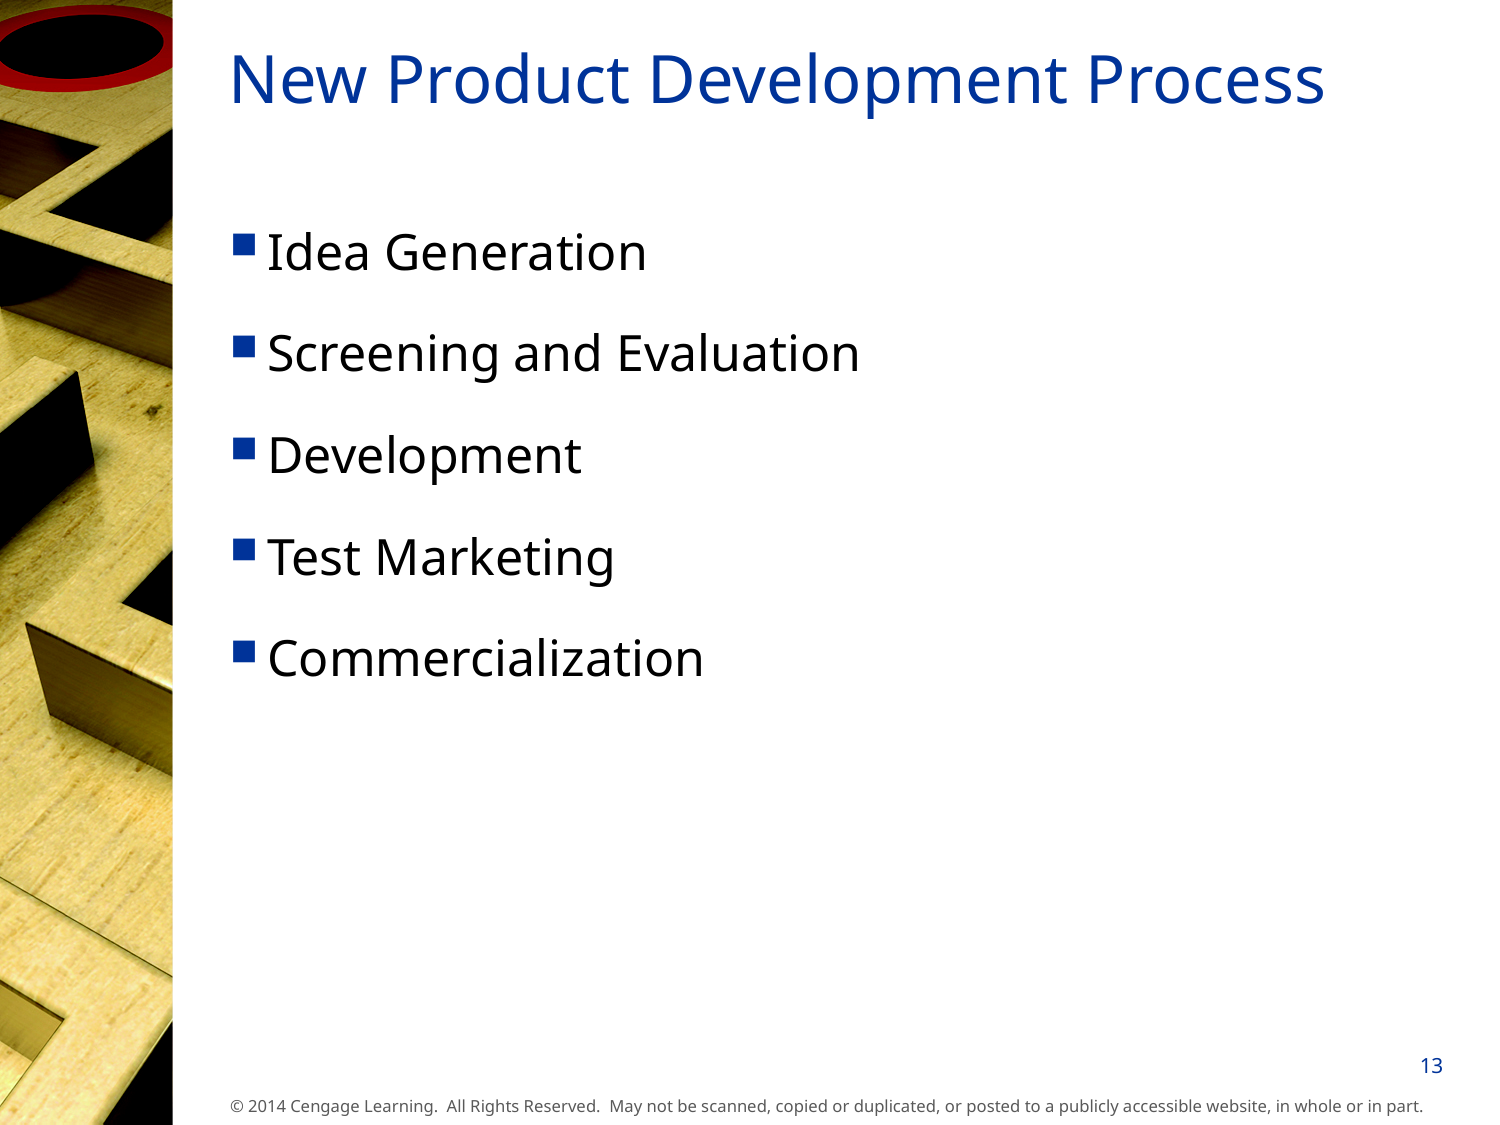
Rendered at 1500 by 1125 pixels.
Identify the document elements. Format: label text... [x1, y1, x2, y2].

list Idea Generation Screening and Evaluation Development Test Marketing Commercialization [215, 212, 1478, 981]
picture [0, 0, 173, 1125]
slide_number 13 [1386, 1037, 1478, 1097]
title New Product Development Process [213, 29, 1454, 213]
